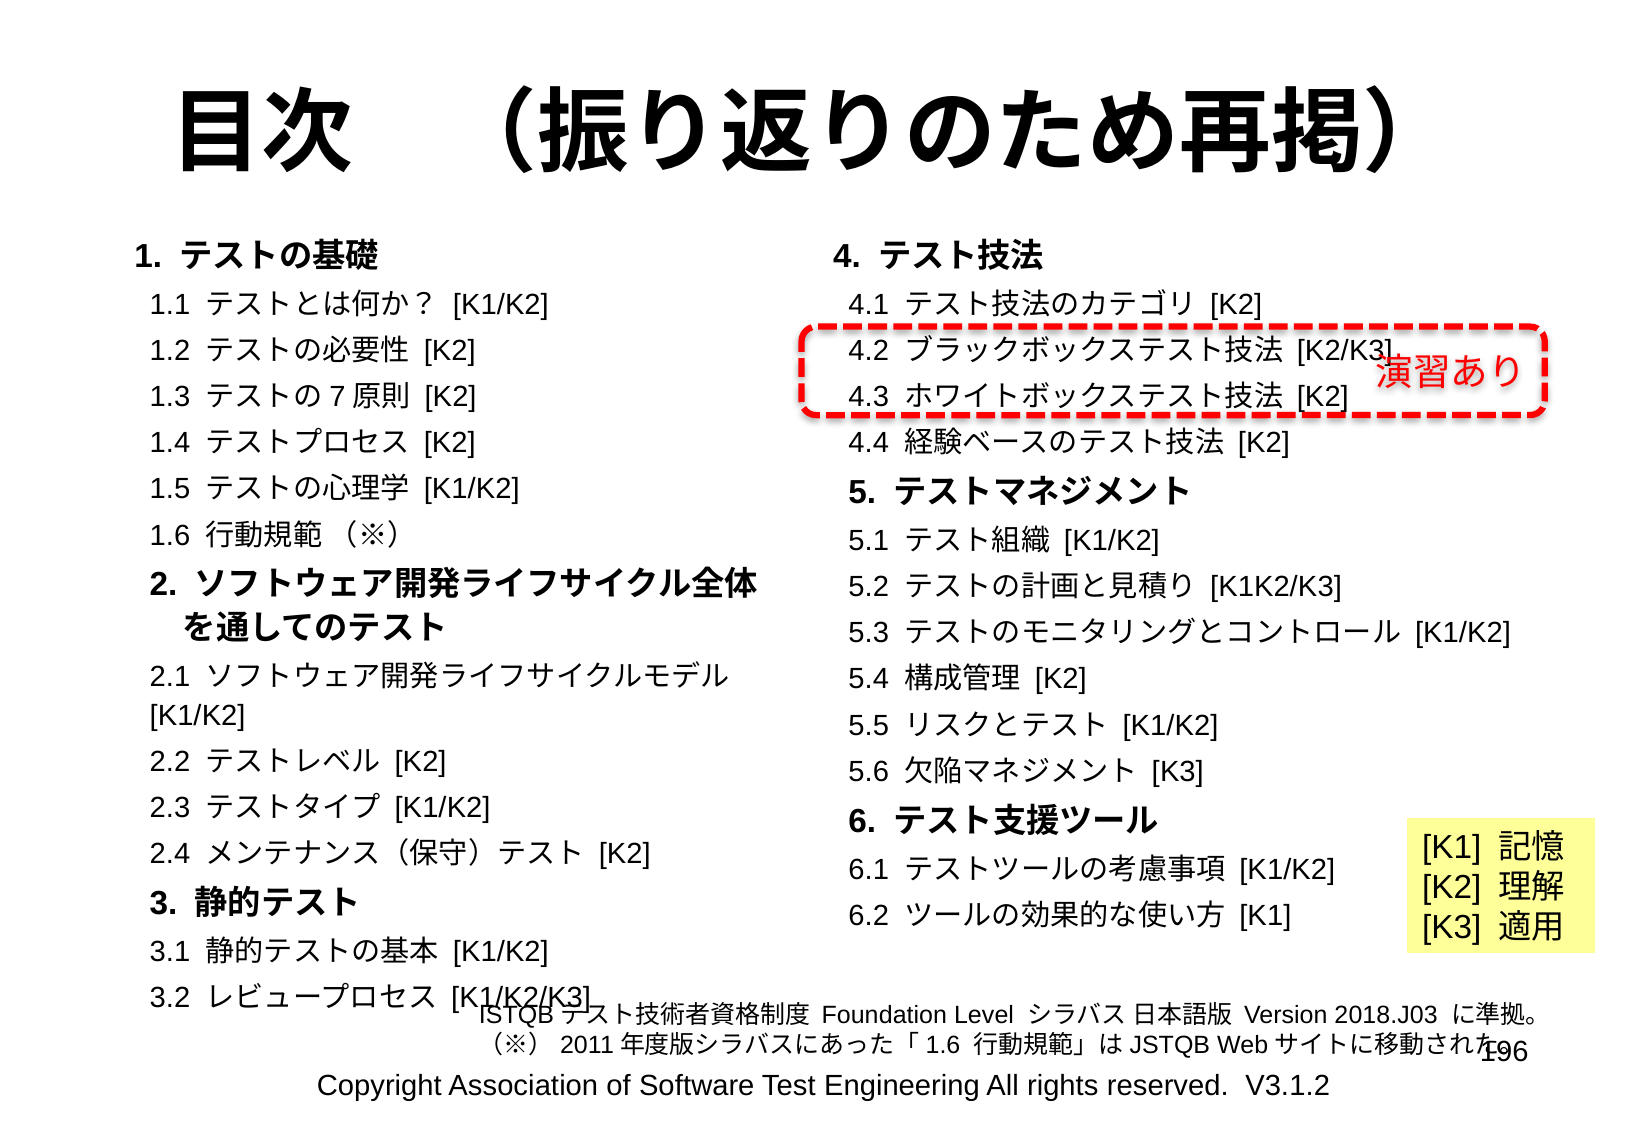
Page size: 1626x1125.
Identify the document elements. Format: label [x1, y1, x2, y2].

slide_number [1164, 1066, 1544, 1103]
footer [233, 1058, 1164, 1103]
title [80, 51, 1544, 204]
text_box [119, 222, 1596, 1066]
